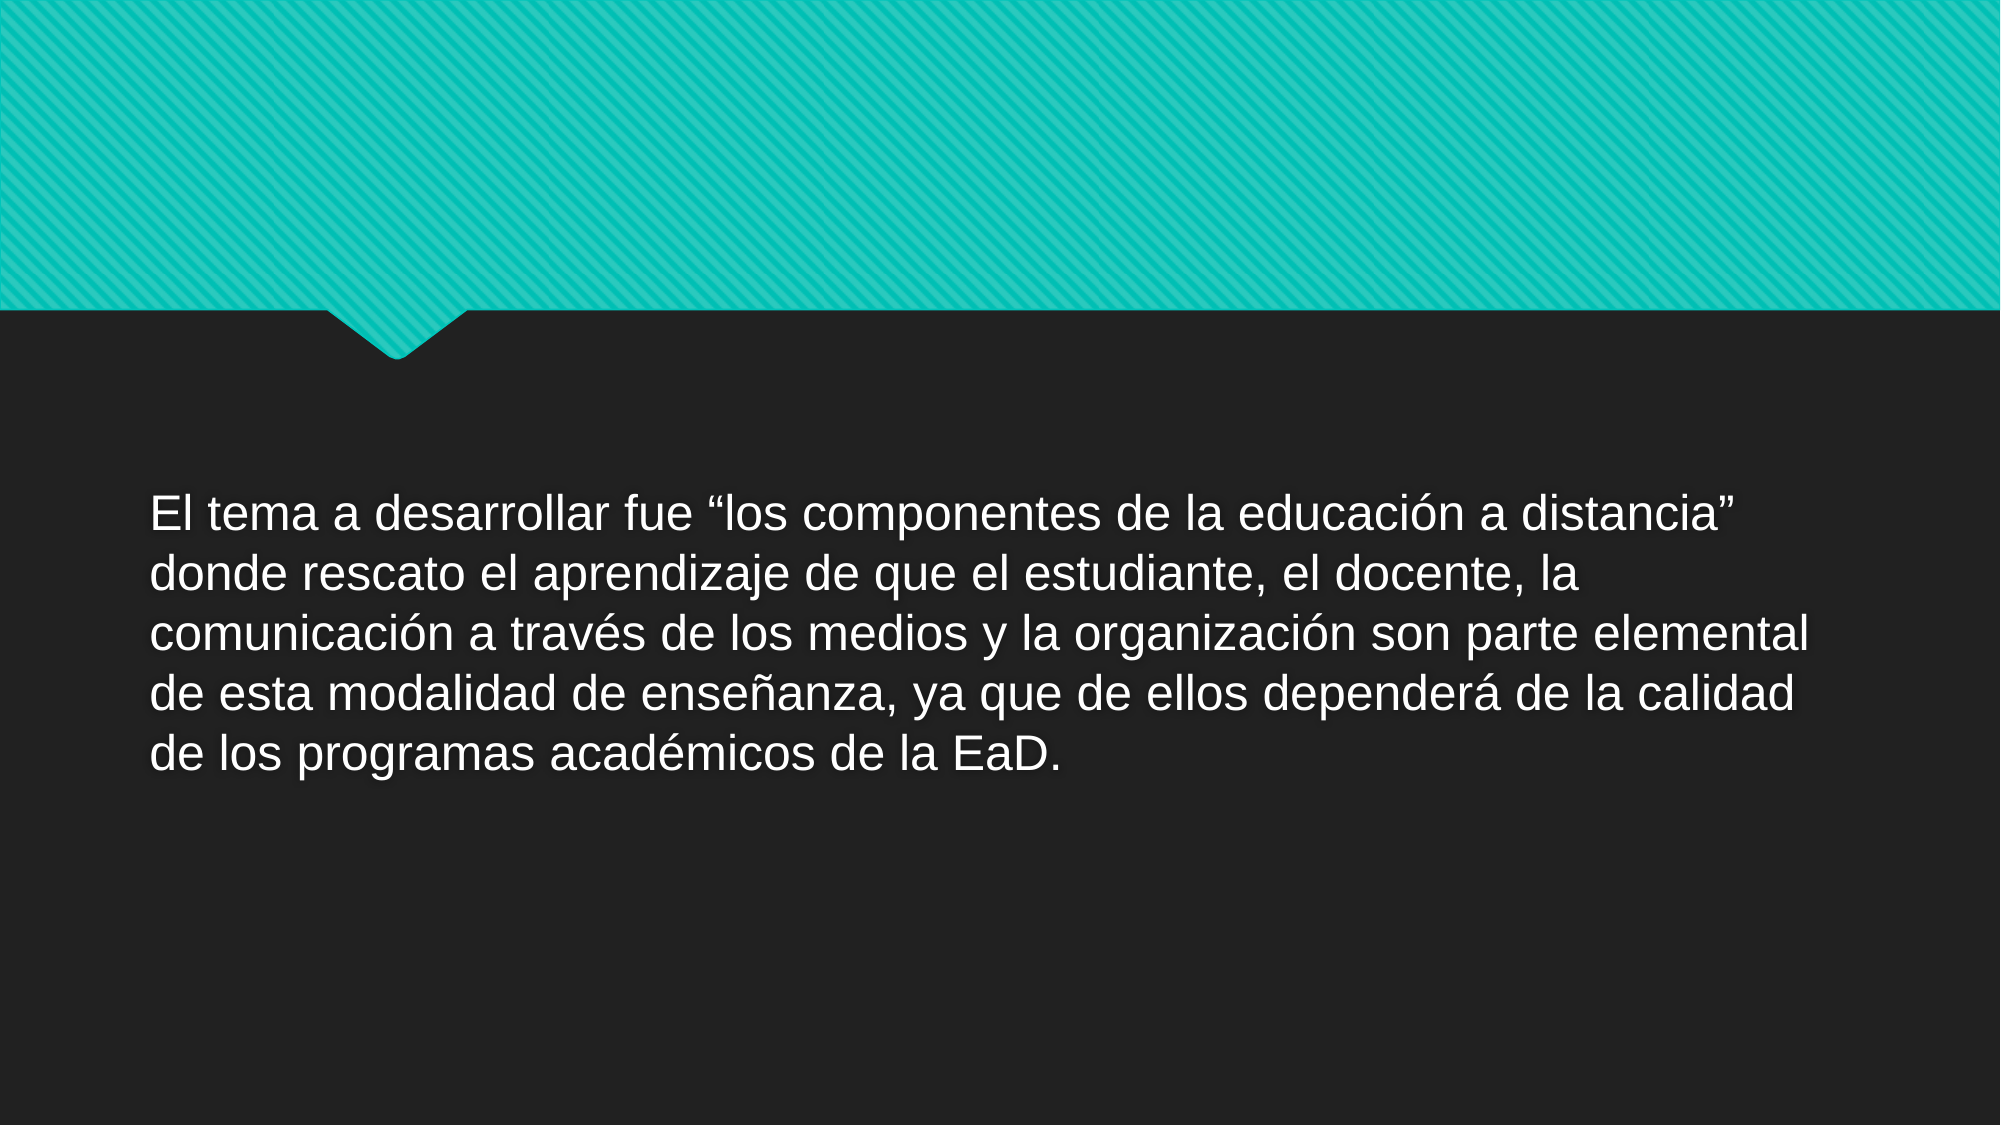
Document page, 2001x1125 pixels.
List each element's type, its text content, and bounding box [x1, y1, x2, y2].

list El tema a desarrollar fue “los componentes de la educación a distancia” donde rescato el aprendizaje de que el estudiante, el docente, la comunicación a través de los medios y la organización son parte elemental de esta modalidad de enseñanza, ya que de ellos dependerá de la calidad de los programas académicos de la EaD. [134, 364, 1866, 962]
